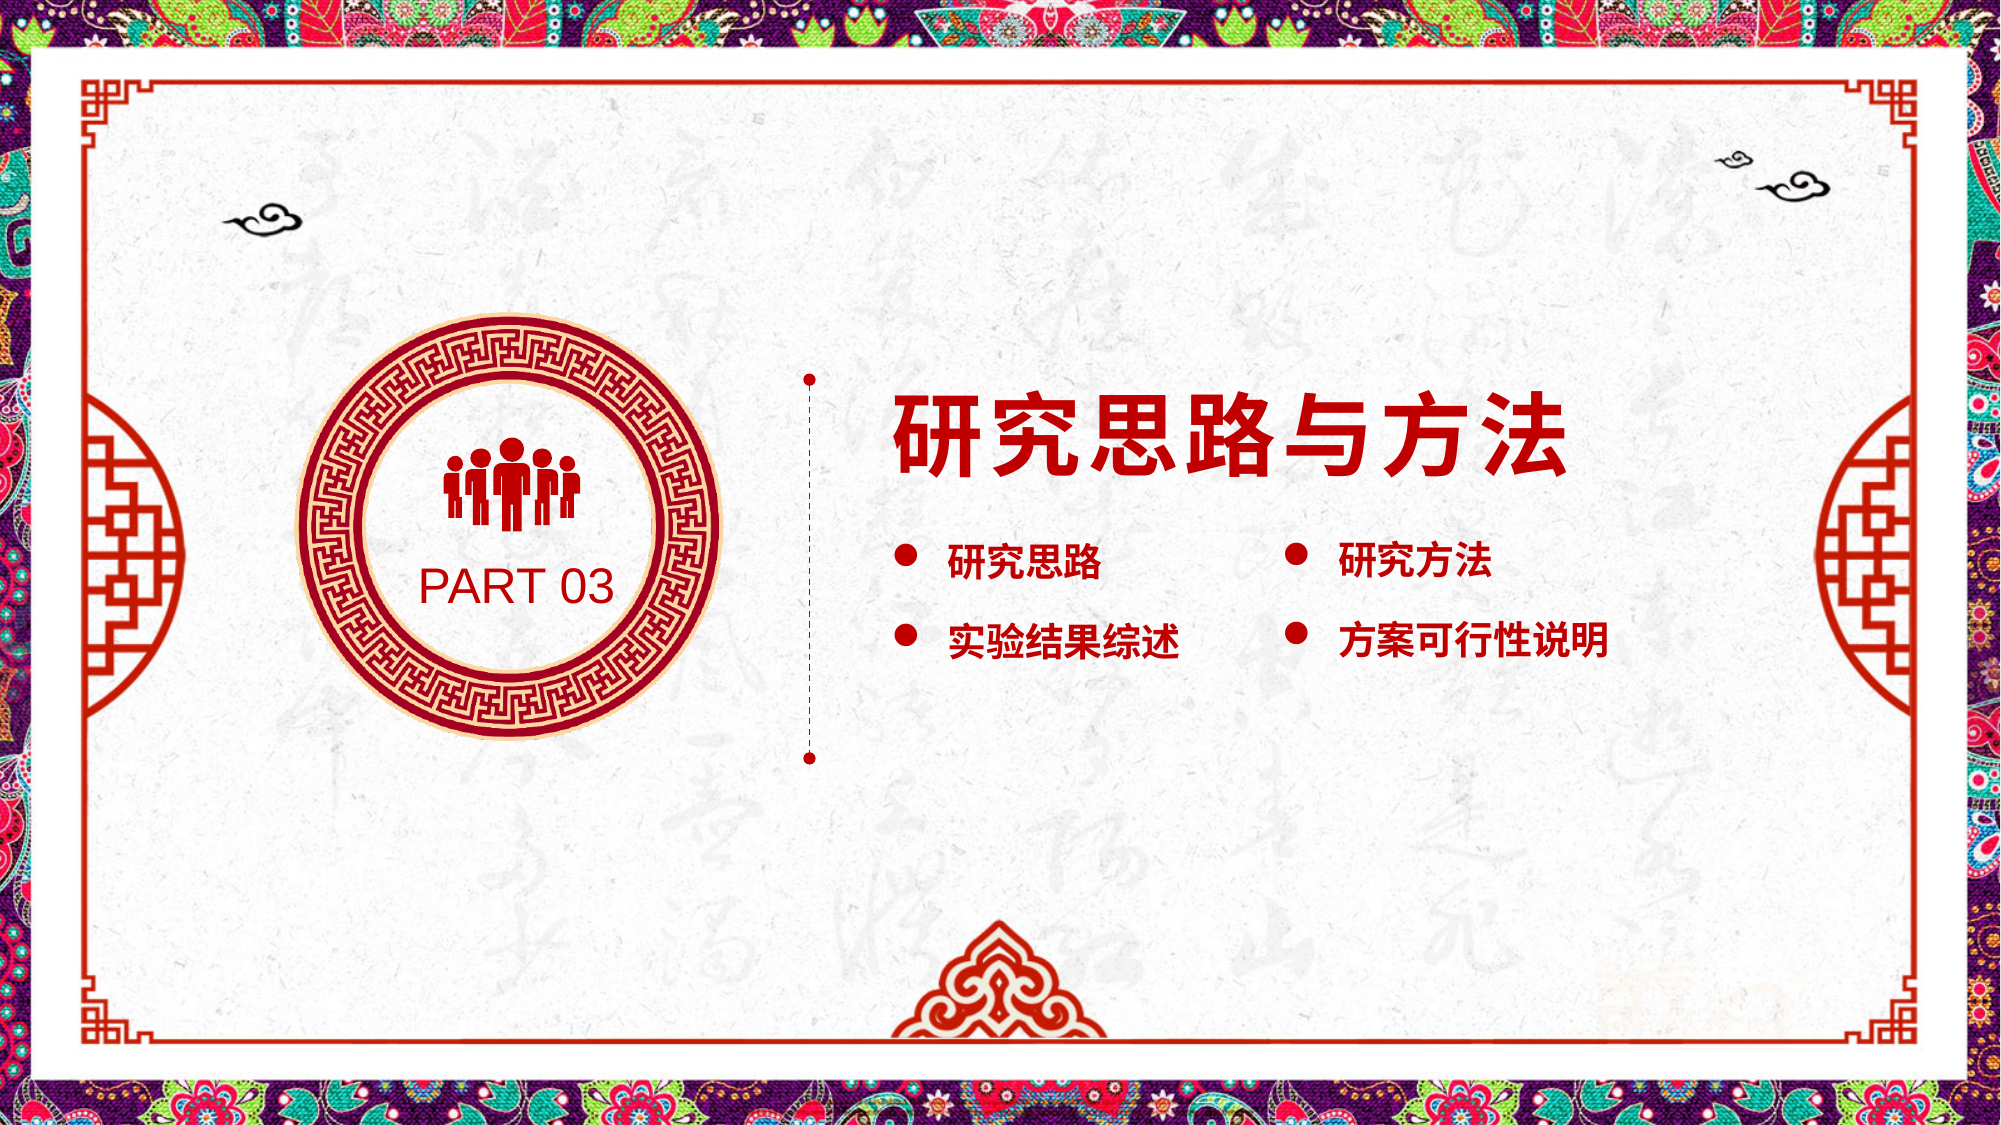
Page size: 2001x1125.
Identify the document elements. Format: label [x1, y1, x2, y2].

text_box [809, 377, 1726, 759]
picture [0, 0, 2001, 1125]
